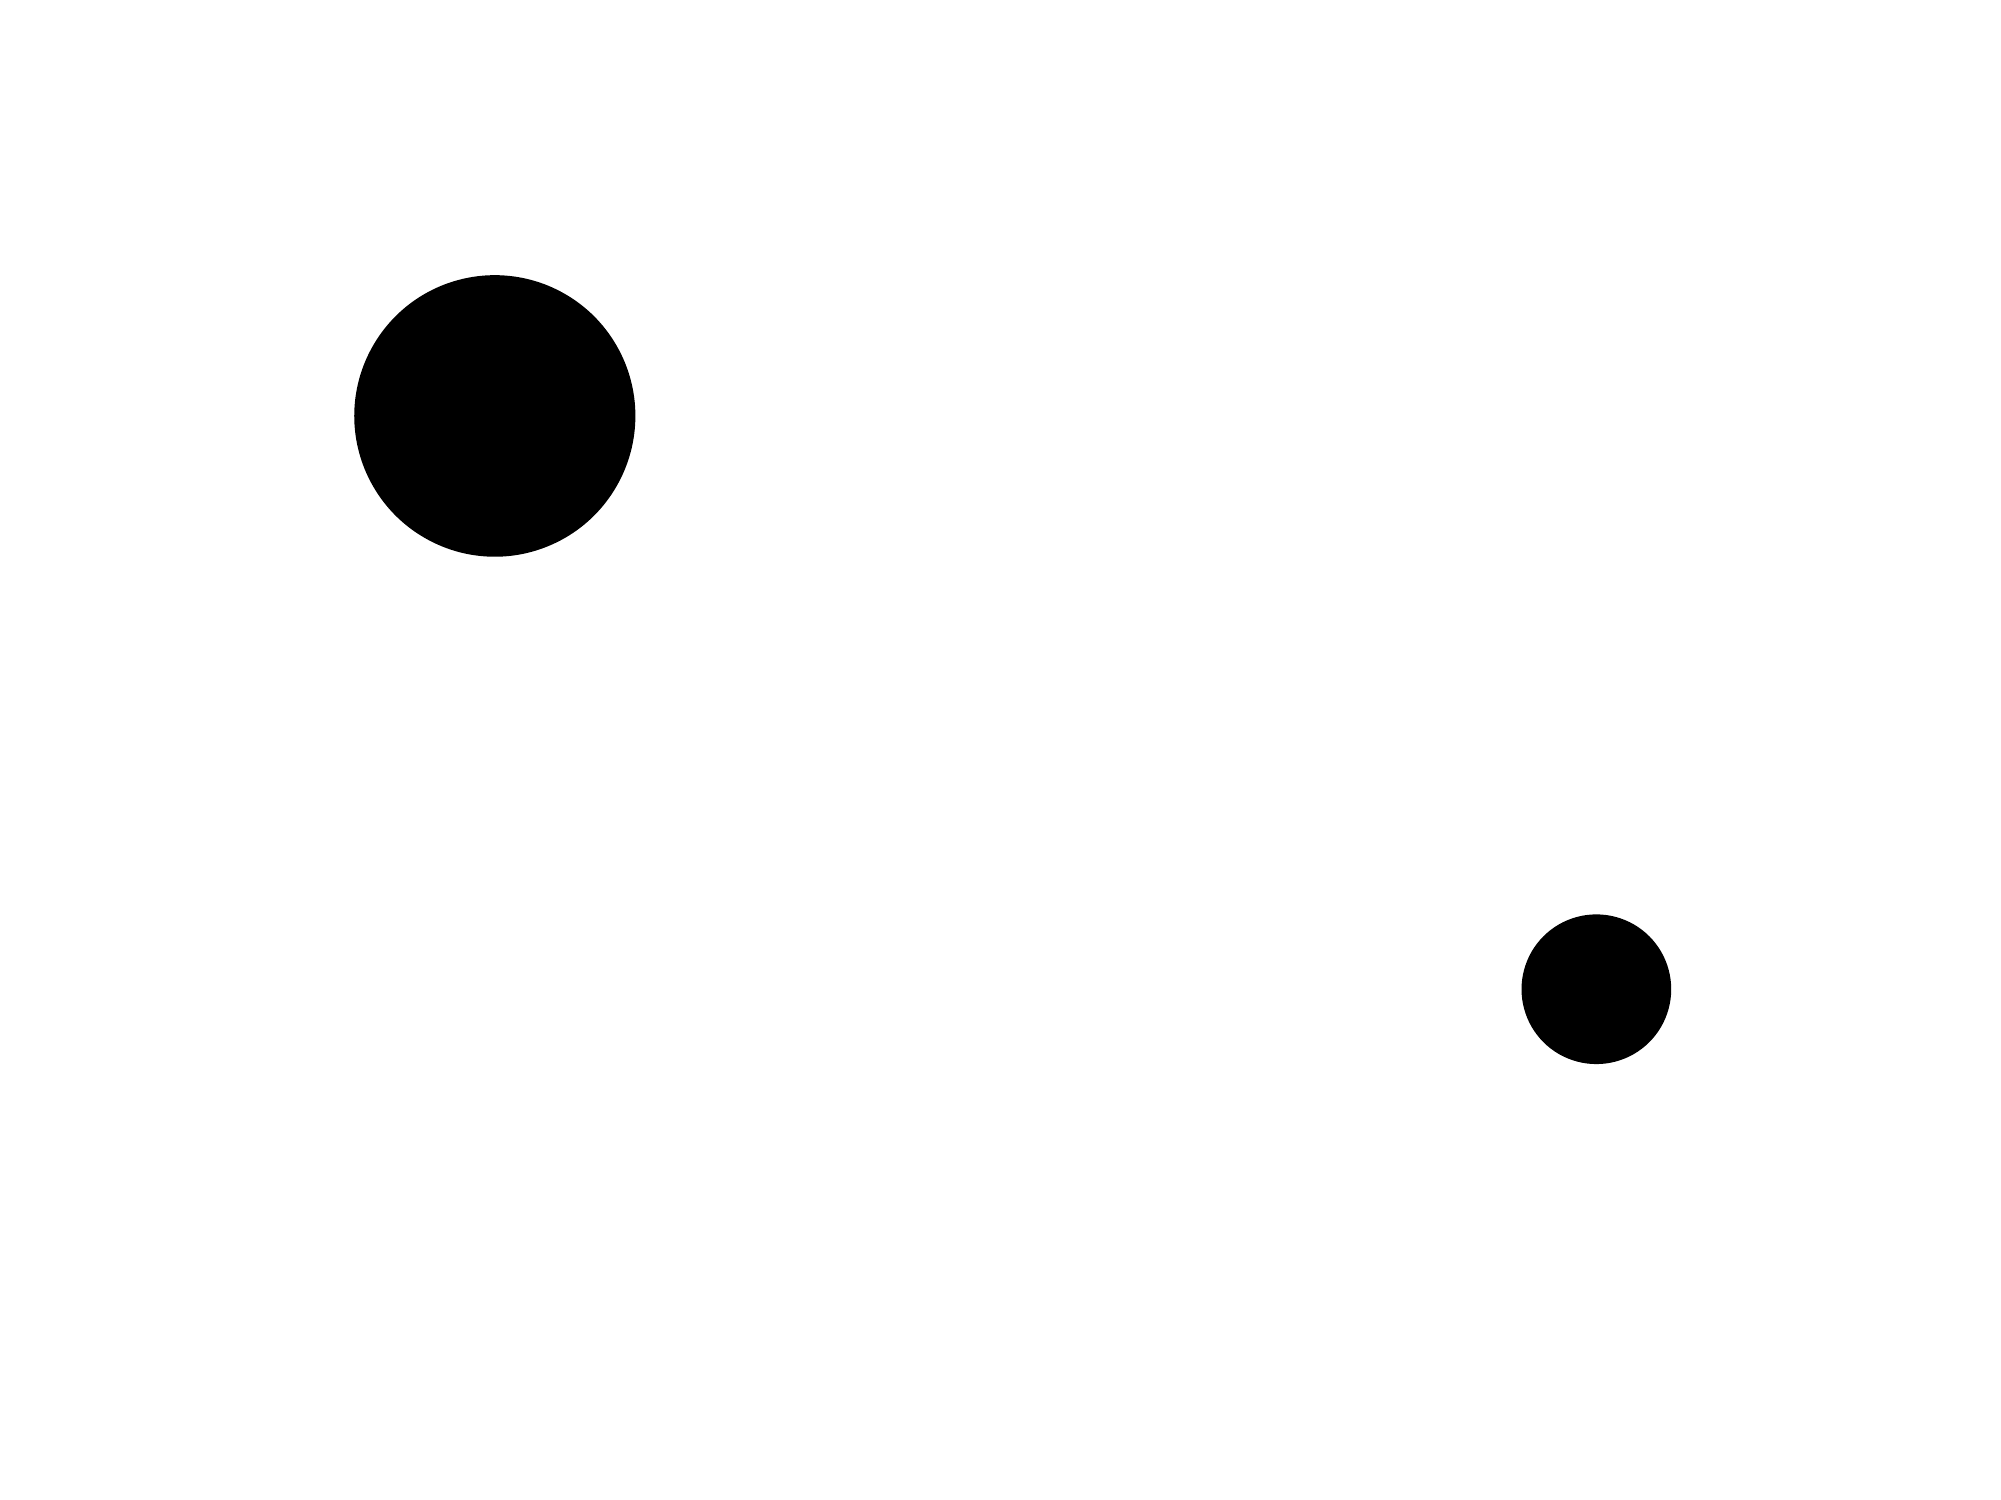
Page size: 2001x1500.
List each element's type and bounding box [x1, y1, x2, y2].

text_box [1521, 914, 1672, 1065]
text_box [354, 275, 636, 557]
